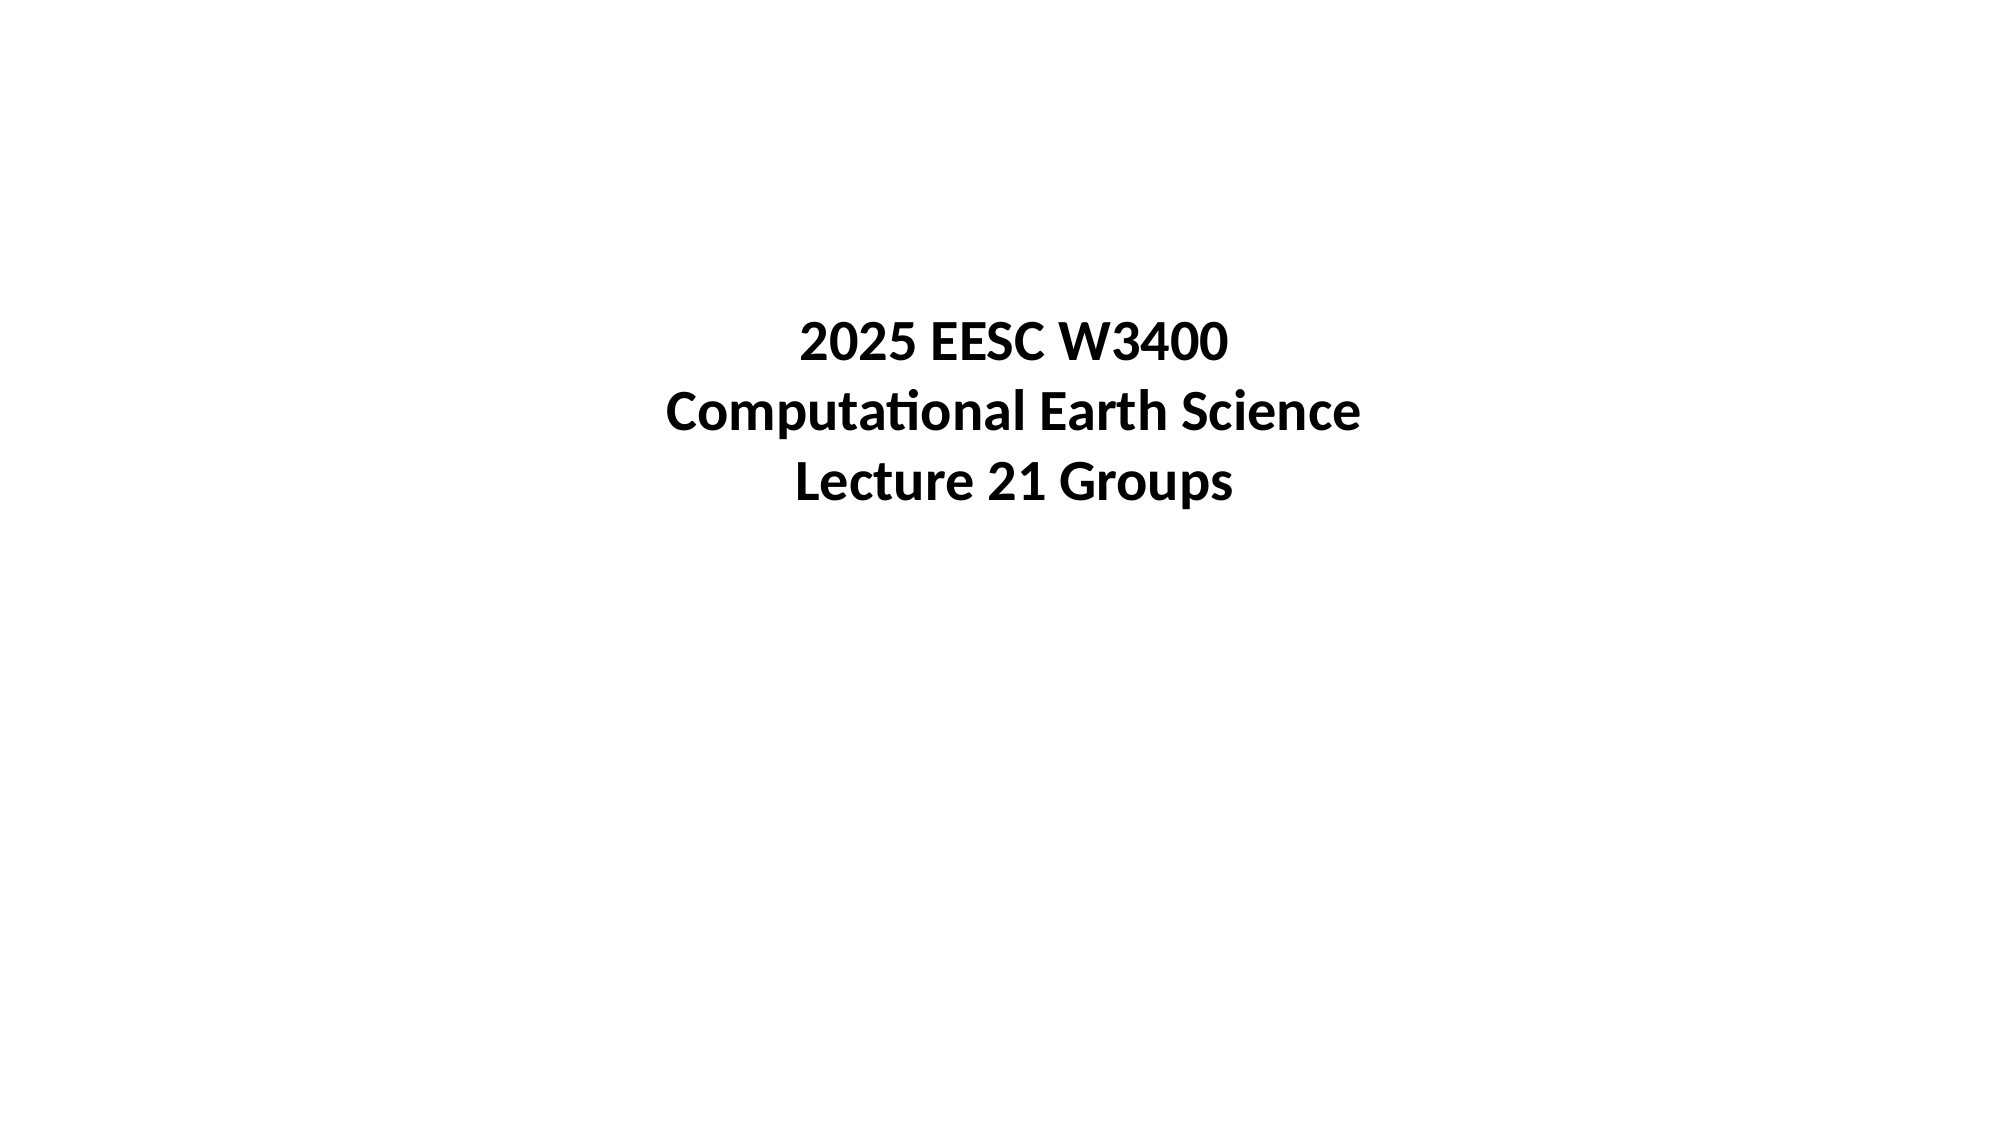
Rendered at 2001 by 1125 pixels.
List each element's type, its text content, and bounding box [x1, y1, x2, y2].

text_box 2025 EESC W3400 Computational Earth Science Lecture 21 Groups [128, 295, 1900, 520]
